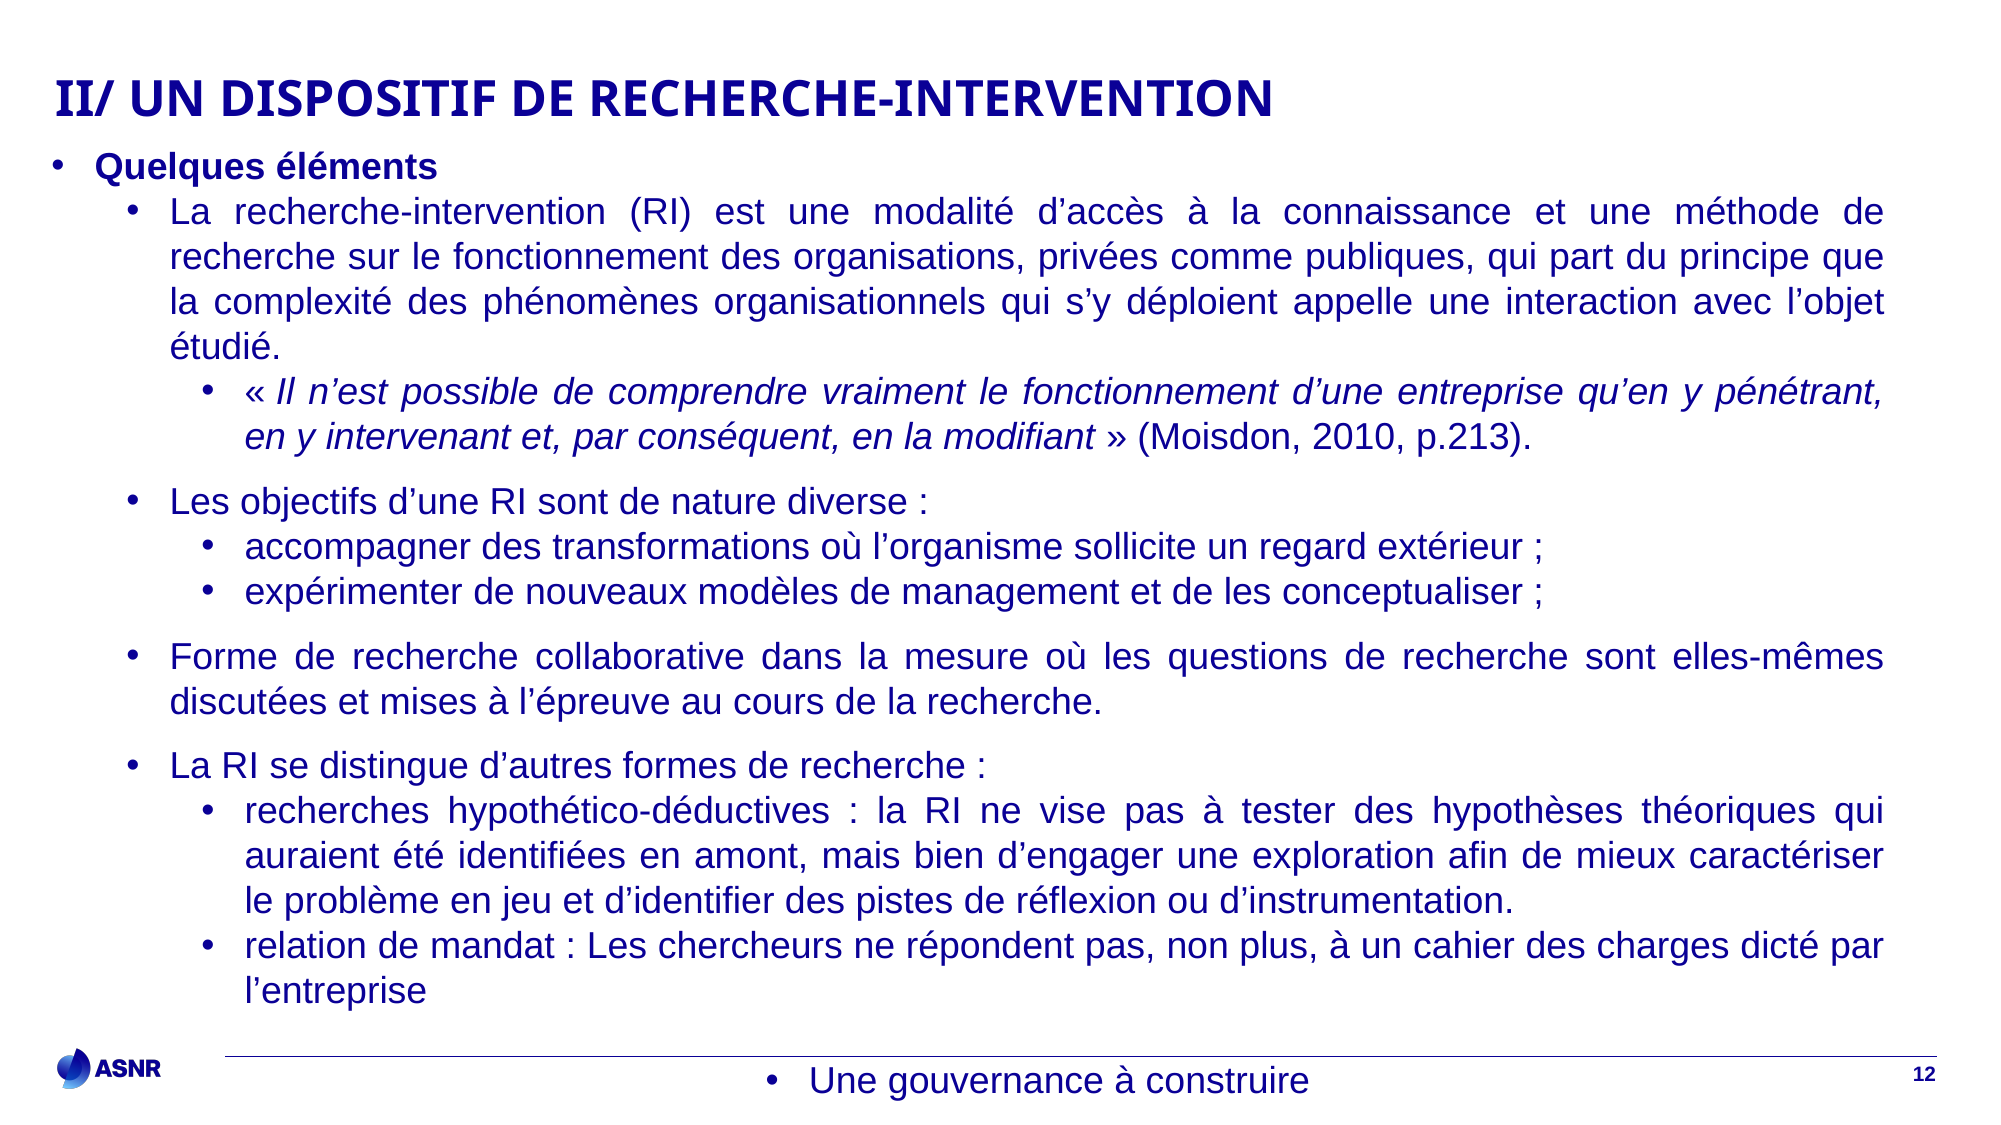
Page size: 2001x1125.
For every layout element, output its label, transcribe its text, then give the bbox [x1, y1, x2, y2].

title II/ Un dispositif de recherche-intervention [40, 0, 1943, 135]
slide_number 12 [1900, 1055, 1951, 1092]
text_box Quelques éléments La recherche-intervention (RI) est une modalité d’accès à la connaissance et une méthode de recherche sur le fonctionnement des organisations, privées comme publiques, qui part du principe que la complexité des phénomènes organisationnels qui s’y déploient appelle une interaction avec l’objet étudié. « Il n’est possible de comprendre vraiment le fonctionnement d’une entreprise qu’en y pénétrant, en y intervenant et, par conséquent, en la modifiant » (Moisdon, 2010, p.213). Les objectifs d’une RI sont de nature diverse : accompagner des transformations où l’organisme sollicite un regard extérieur ; expérimenter de nouveaux modèles de management et de les conceptualiser ; Forme de recherche collaborative dans la mesure où les questions de recherche sont elles-mêmes discutées et mises à l’épreuve au cours de la recherche. La RI se distingue d’autres formes de recherche : recherches hypothético-déductives : la RI ne vise pas à tester des hypothèses théoriques qui auraient été identifiées en amont, mais bien d’engager une exploration afin de mieux caractériser le problème en jeu et d’identifier des pistes de réflexion ou d’instrumentation. relation de mandat : Les chercheurs ne répondent pas, non plus, à un cahier des charges dicté par l’entreprise Une gouvernance à construire [36, 134, 1900, 1109]
